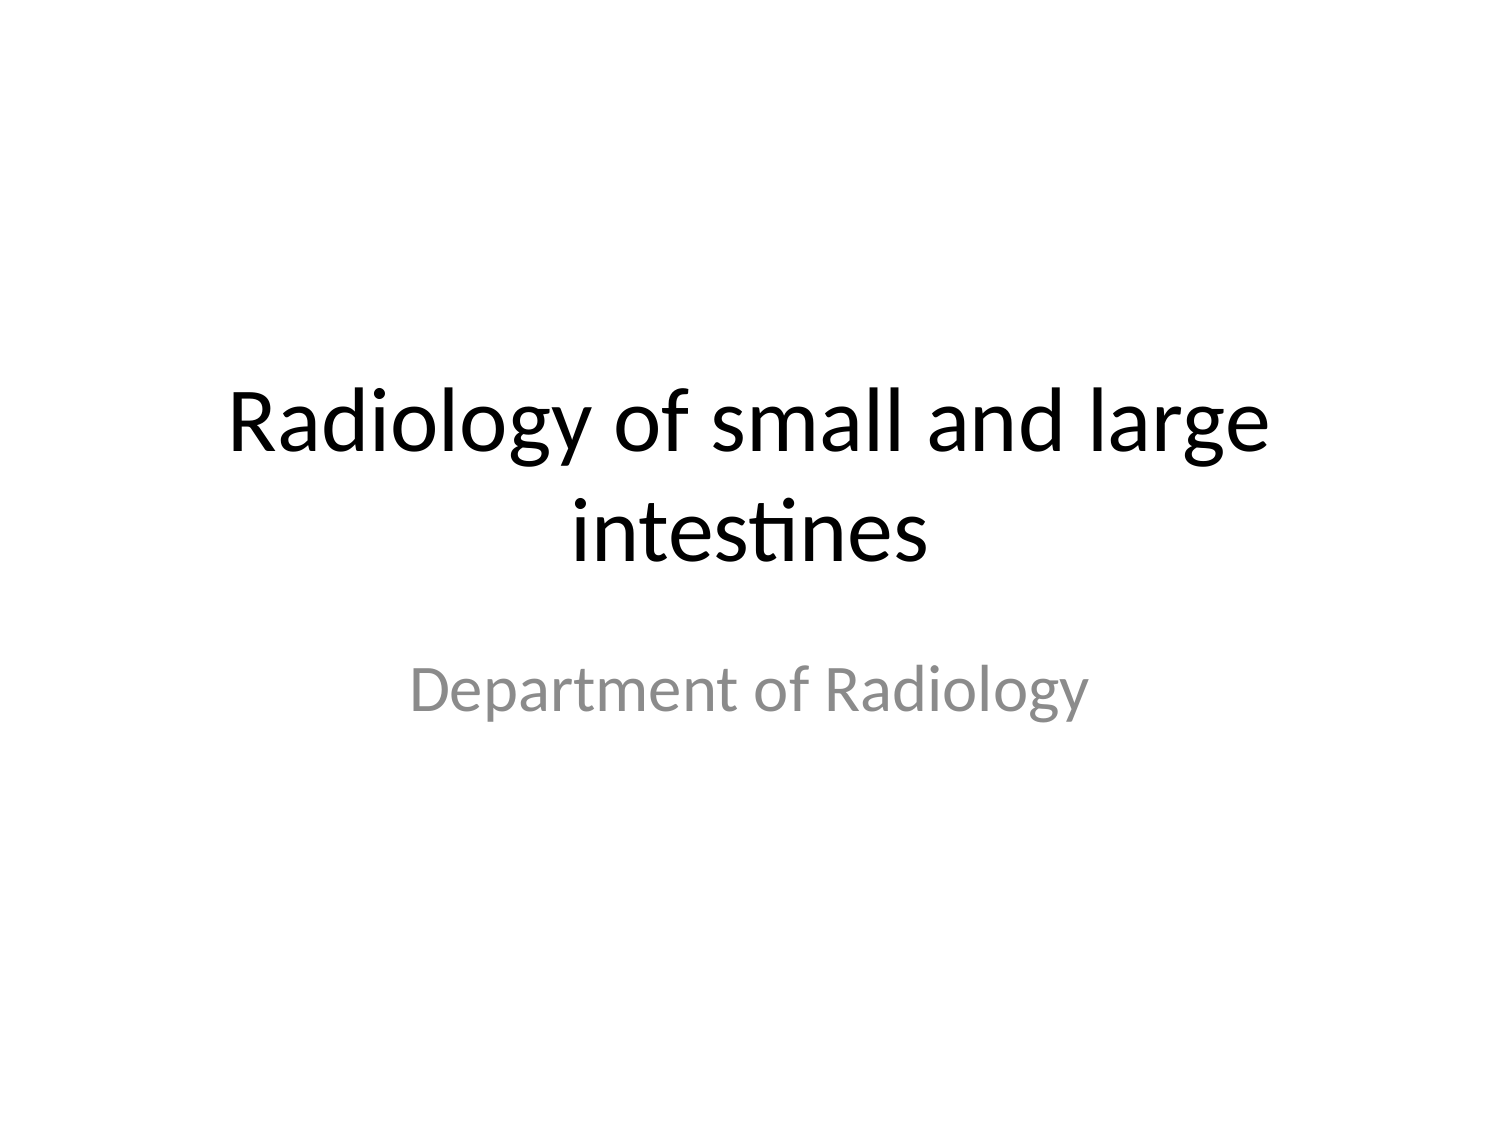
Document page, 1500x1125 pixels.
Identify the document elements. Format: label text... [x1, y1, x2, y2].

subtitle Department of Radiology [225, 637, 1275, 786]
title Radiology of small and large intestines [112, 349, 1388, 591]
